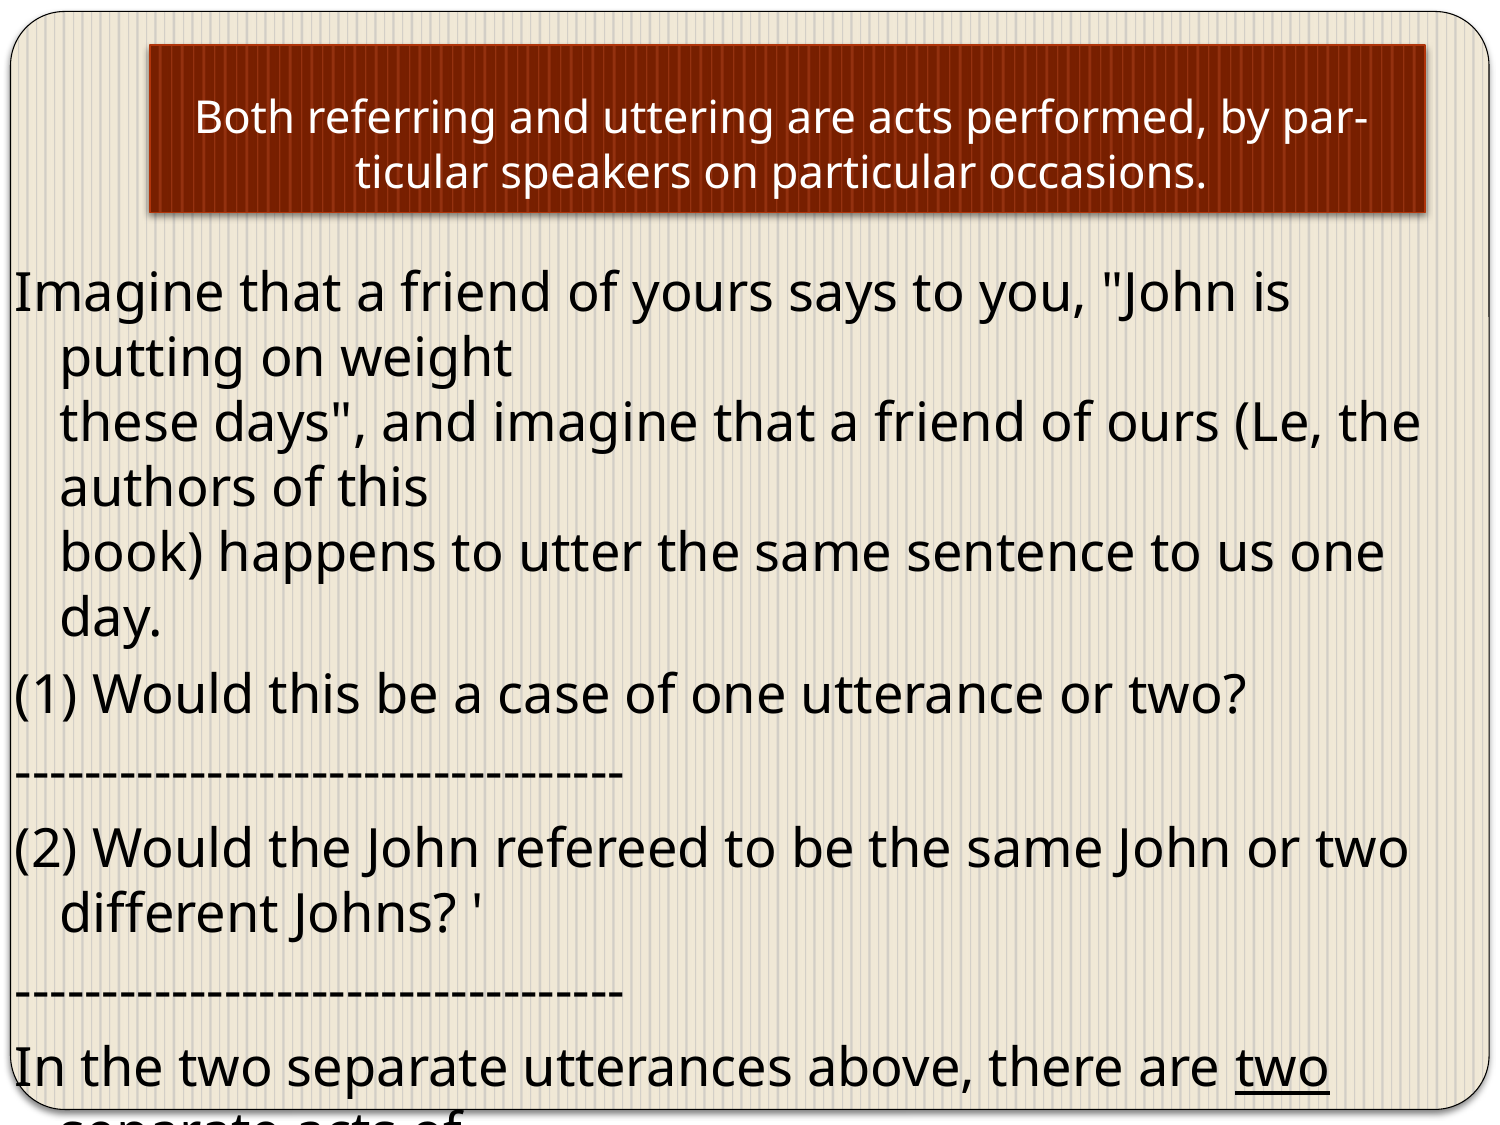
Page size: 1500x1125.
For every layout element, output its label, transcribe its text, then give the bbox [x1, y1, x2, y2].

title Both referring and uttering are acts performed, by par- ticular speakers on particular occasions. [149, 44, 1426, 213]
list Imagine that a friend of yours says to you, "John is putting on weight these days", and imagine that a friend of ours (Le, the authors of this book) happens to utter the same sentence to us one day. (1) Would this be a case of one utterance or two? ----------------------------------- (2) Would the John refereed to be the same John or two different Johns? ' ----------------------------------- In the two separate utterances above, there are two separate acts of referring. In fact, most utterances contain, or are accompanied by, one or more acts of referring. An act of referring is the picking out of a . particular referent by a speaker in the course of a particular utterance. [0, 249, 1500, 1125]
